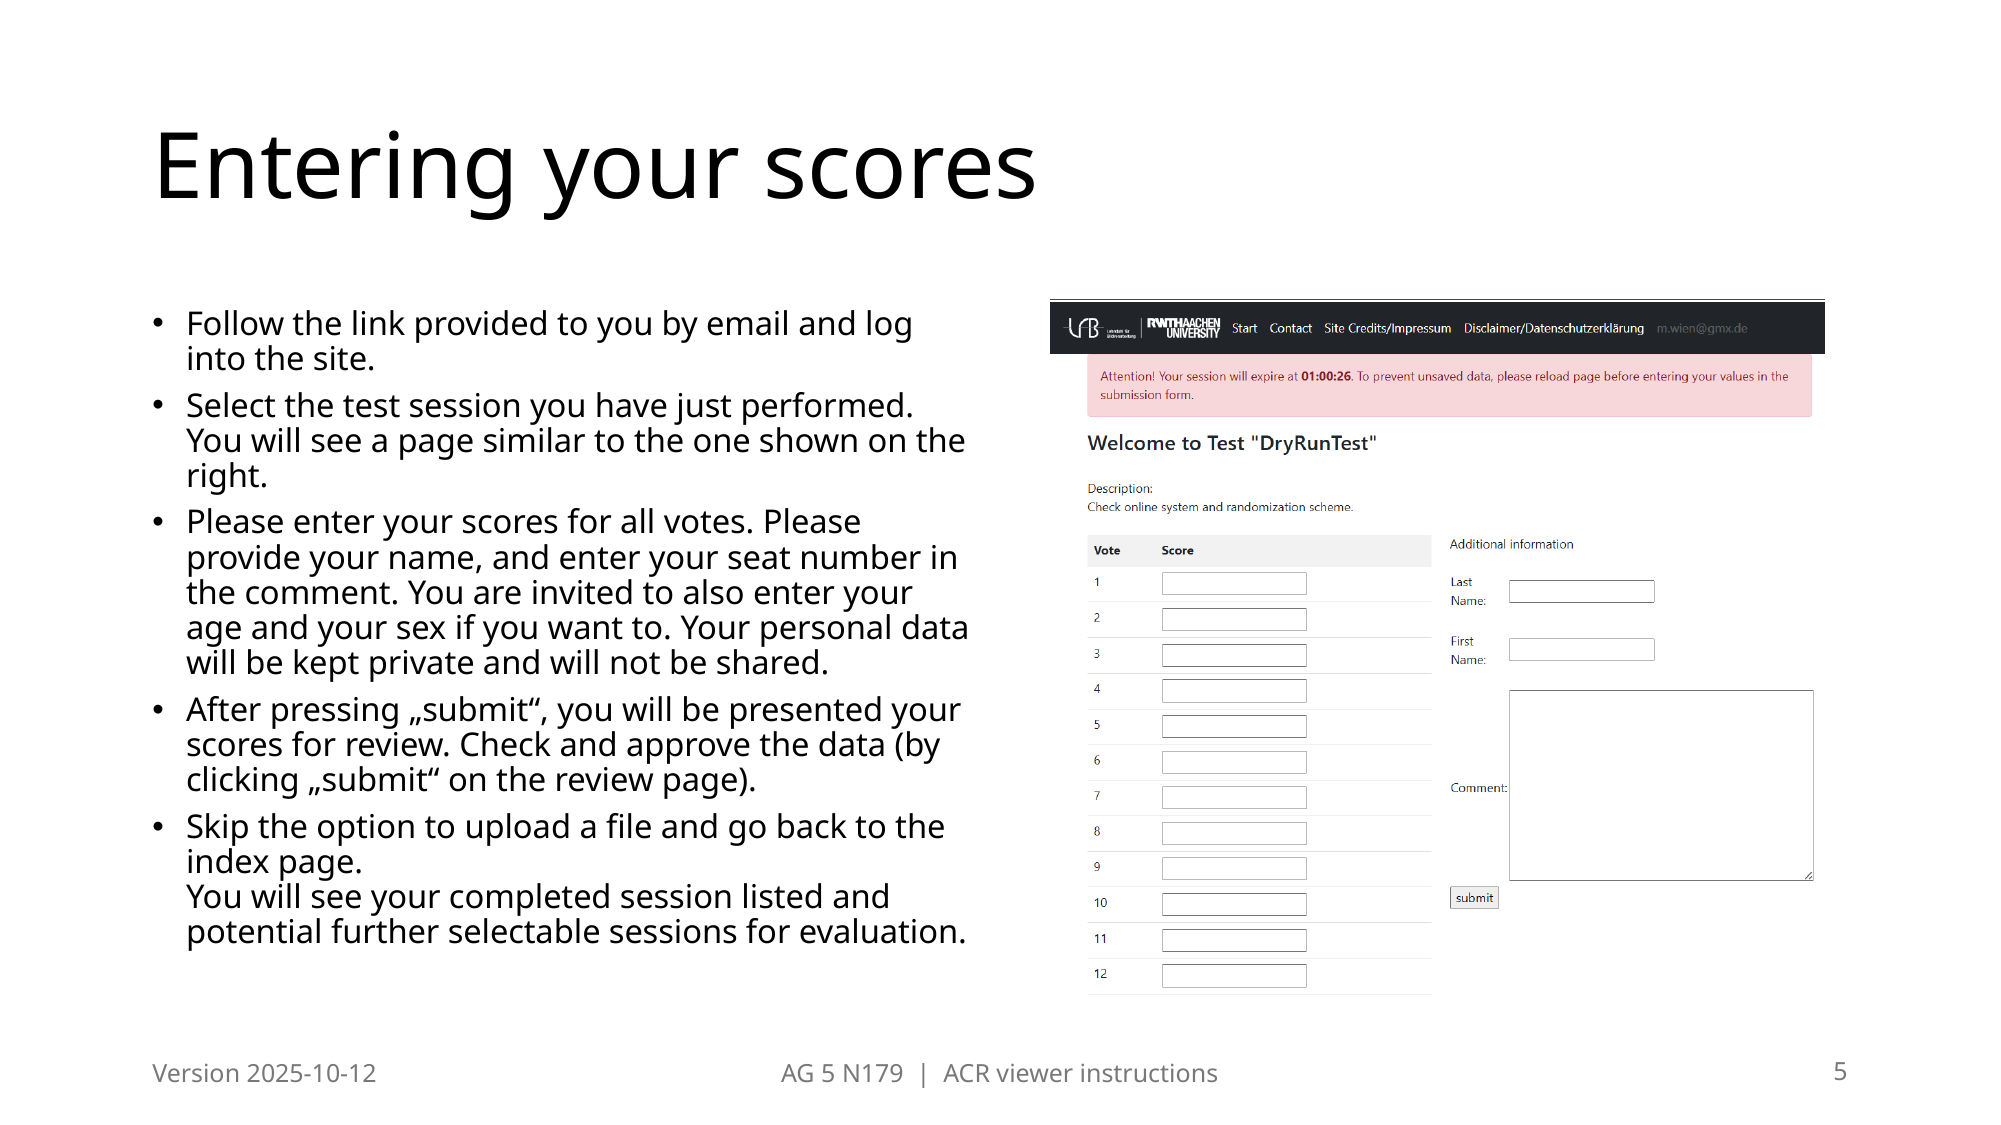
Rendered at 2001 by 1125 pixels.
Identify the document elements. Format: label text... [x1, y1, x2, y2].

title Entering your scores [137, 59, 1863, 278]
list Follow the link provided to you by email and log into the site. Select the test session you have just performed. You will see a page similar to the one shown on the right. Please enter your scores for all votes. Please provide your name, and enter your seat number in the comment. You are invited to also enter your age and your sex if you want to. Your personal data will be kept private and will not be shared. After pressing „submit“, you will be presented your scores for review. Check and approve the data (by clicking „submit“ on the review page). Skip the option to upload a file and go back to the index page. You will see your completed session listed and potential further selectable sessions for evaluation. [137, 299, 988, 1014]
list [1050, 298, 1825, 1014]
footer AG 5 N179 | ACR viewer instructions [587, 1042, 1412, 1103]
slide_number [137, 1042, 587, 1103]
slide_number 5 [1412, 1042, 1863, 1103]
